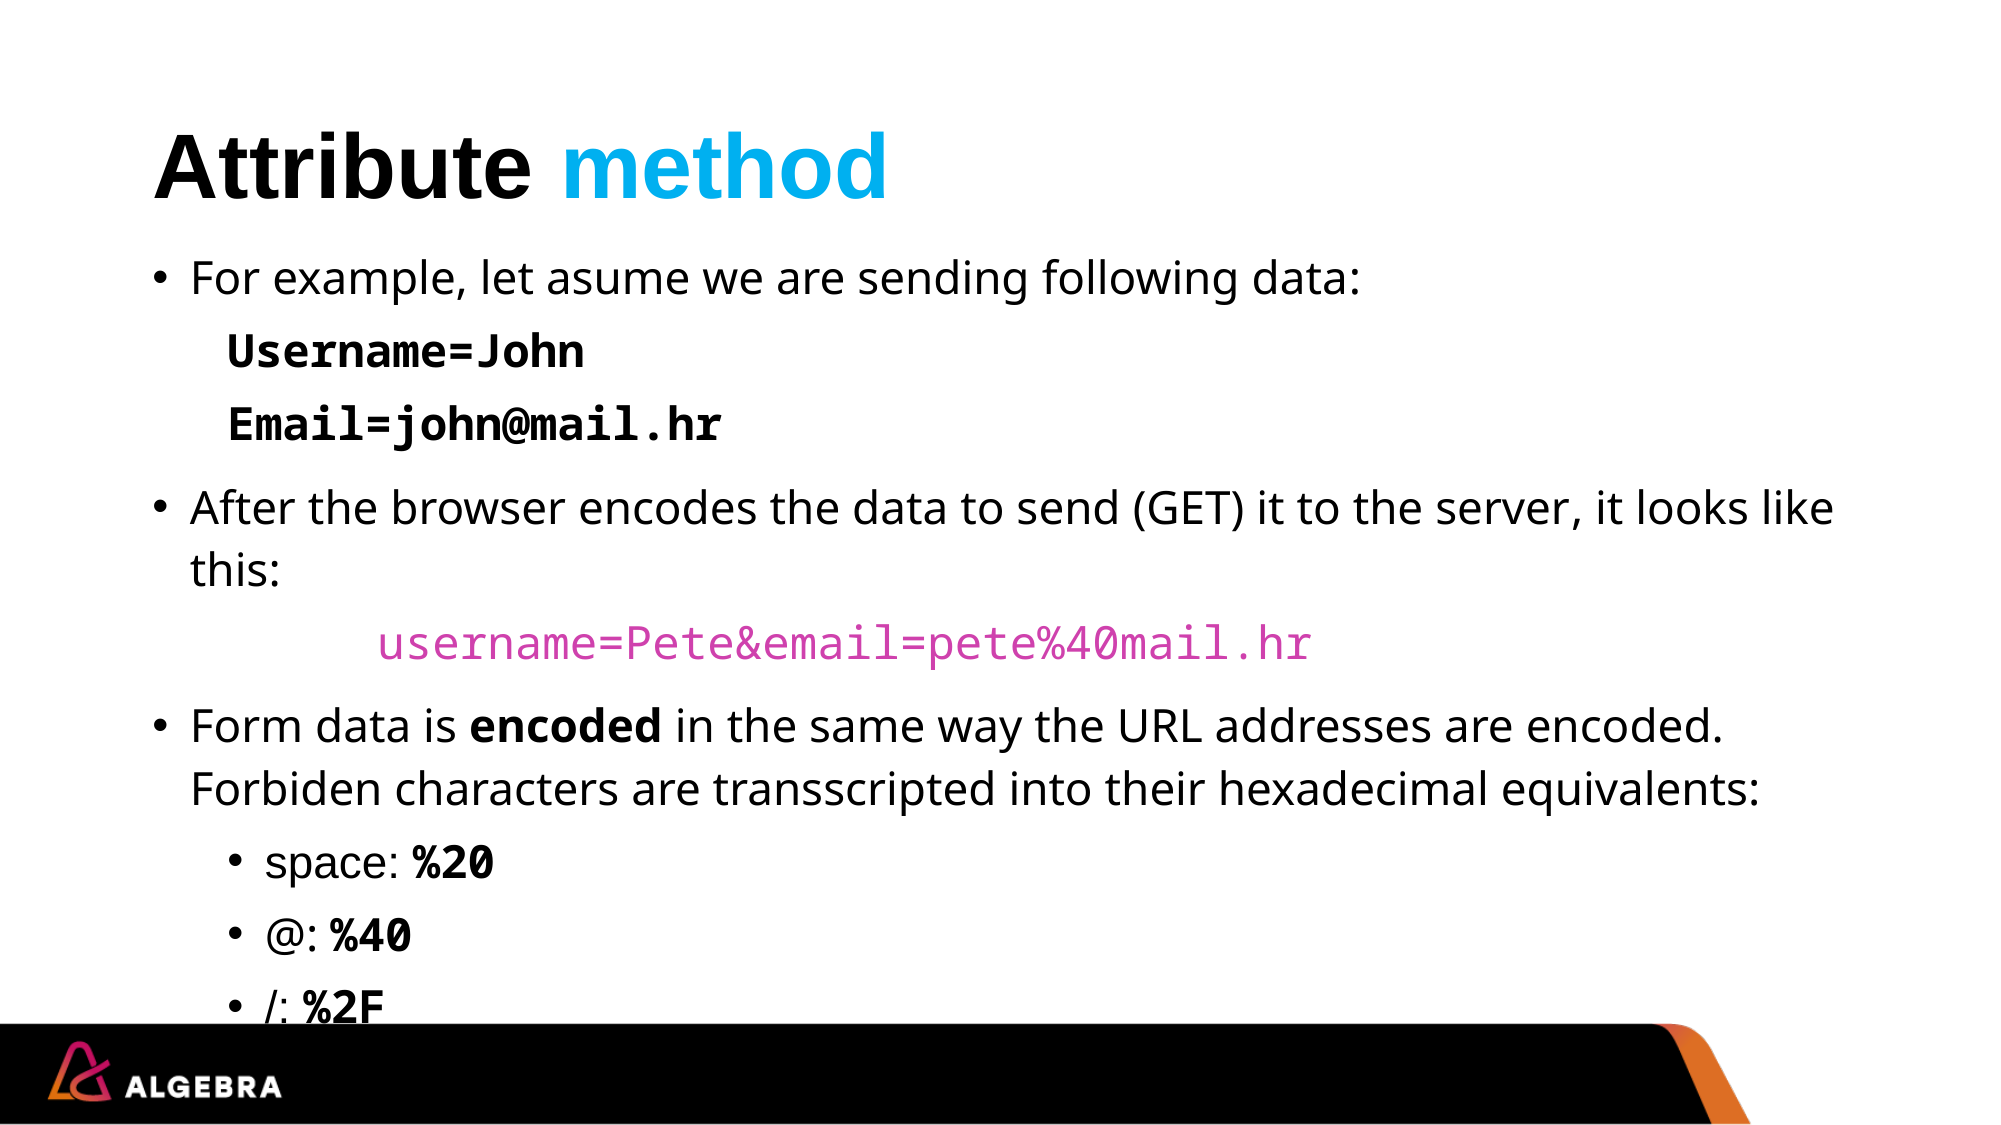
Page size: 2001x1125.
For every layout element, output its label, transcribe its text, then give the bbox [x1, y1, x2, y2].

picture [0, 1023, 1958, 1125]
list For example, let asume we are sending following data: Username=John Email=john@mail.hr After the browser encodes the data to send (GET) it to the server, it looks like this: username=Pete&email=pete%40mail.hr Form data is encoded in the same way the URL addresses are encoded. Forbiden characters are transscripted into their hexadecimal equivalents: space: %20 @: %40 /: %2F [137, 234, 1863, 1067]
title Attribute method [137, 59, 1863, 234]
